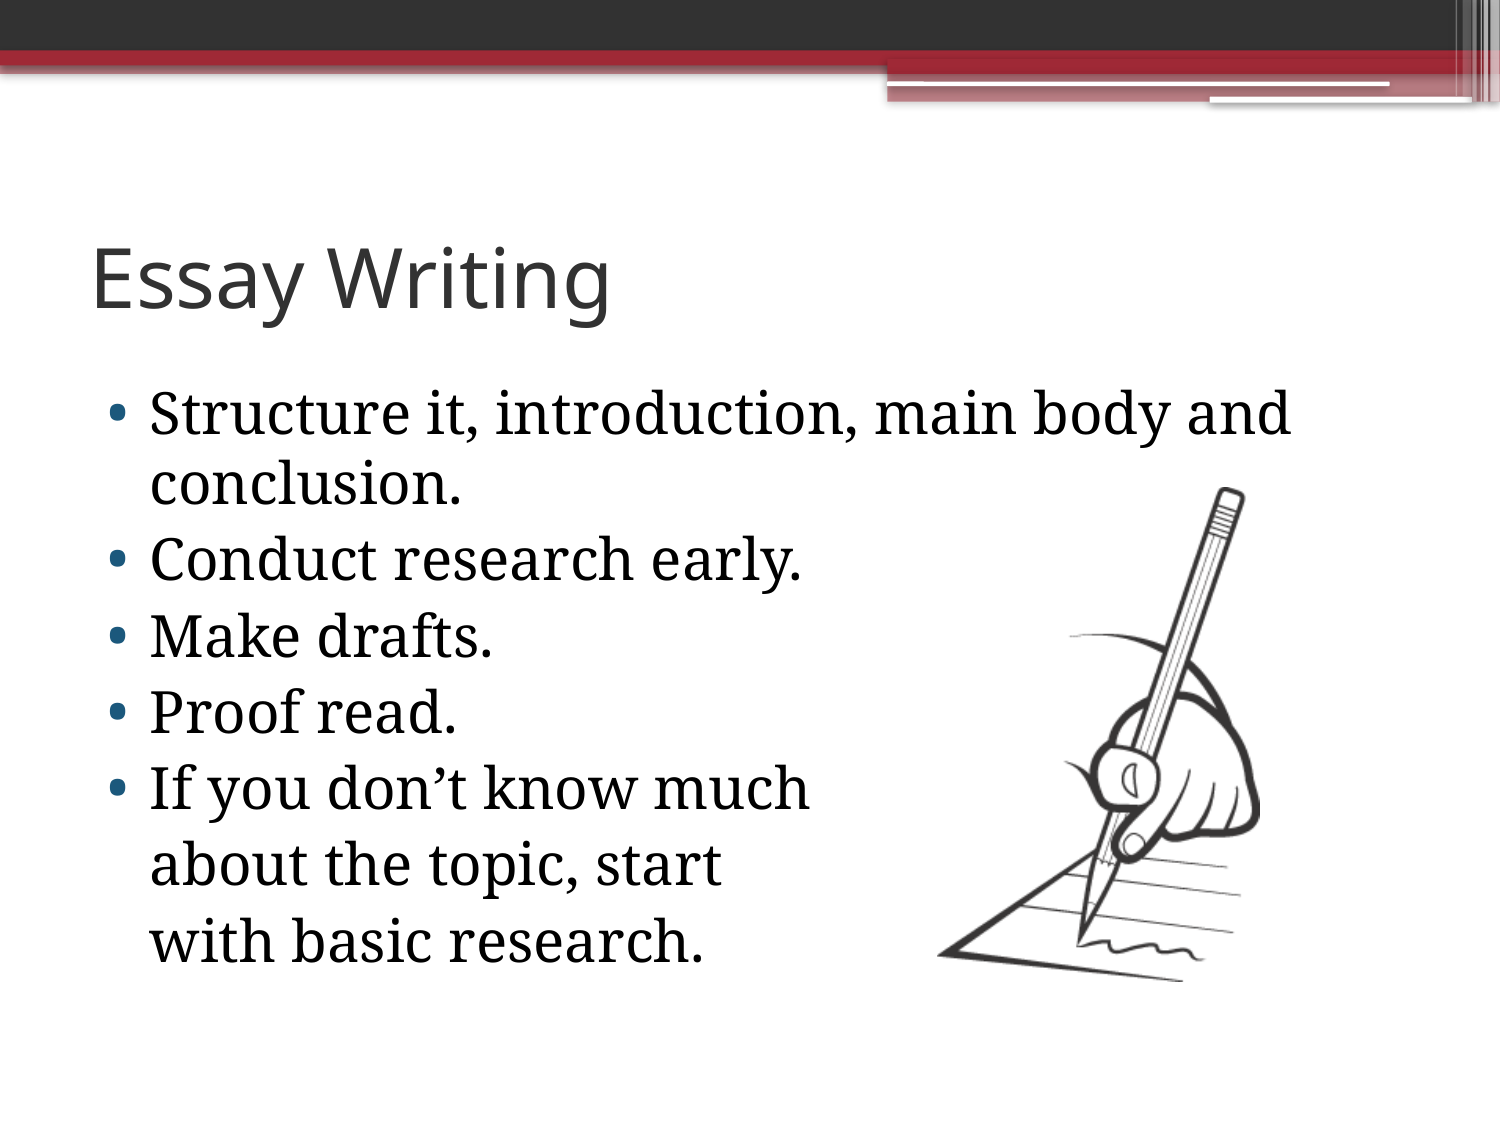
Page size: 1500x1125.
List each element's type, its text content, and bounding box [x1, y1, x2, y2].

picture [937, 487, 1260, 982]
list Structure it, introduction, main body and conclusion. Conduct research early. Make drafts. Proof read. If you don’t know much about the topic, start with basic research. [75, 368, 1425, 1079]
title Essay Writing [75, 187, 1425, 363]
